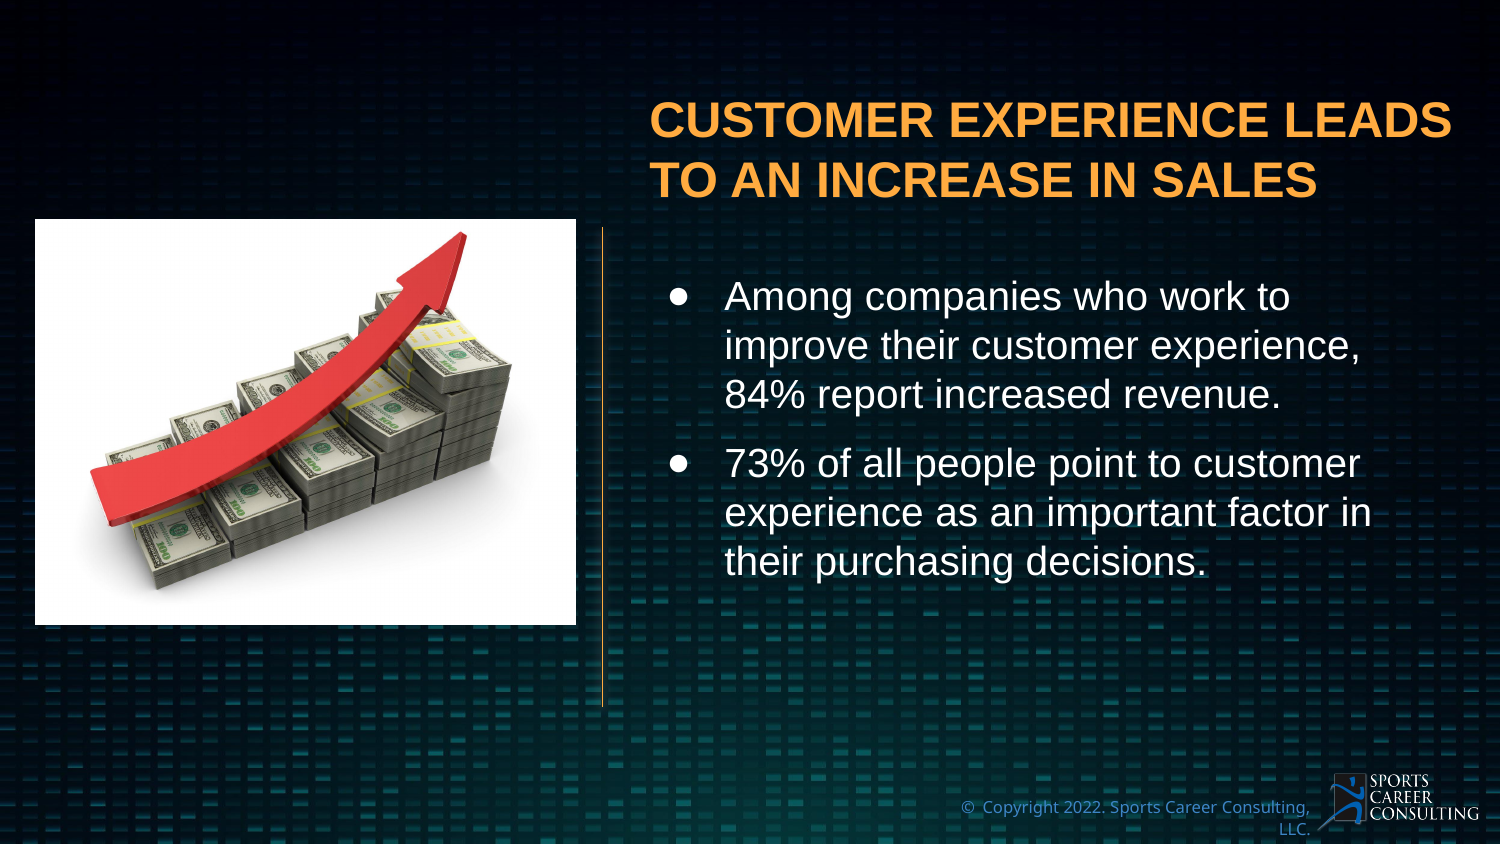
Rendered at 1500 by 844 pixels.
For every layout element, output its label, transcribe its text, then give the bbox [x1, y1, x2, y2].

text_box © Copyright 2022. Sports Career Consulting, LLC. [914, 769, 1326, 844]
picture [0, 0, 1500, 844]
title CUSTOMER EXPERIENCE LEADS TO AN INCREASE IN SALES [634, 72, 1471, 285]
list Among companies who work to improve their customer experience, 84% report increased revenue. 73% of all people point to customer experience as an important factor in their purchasing decisions. [634, 255, 1454, 704]
